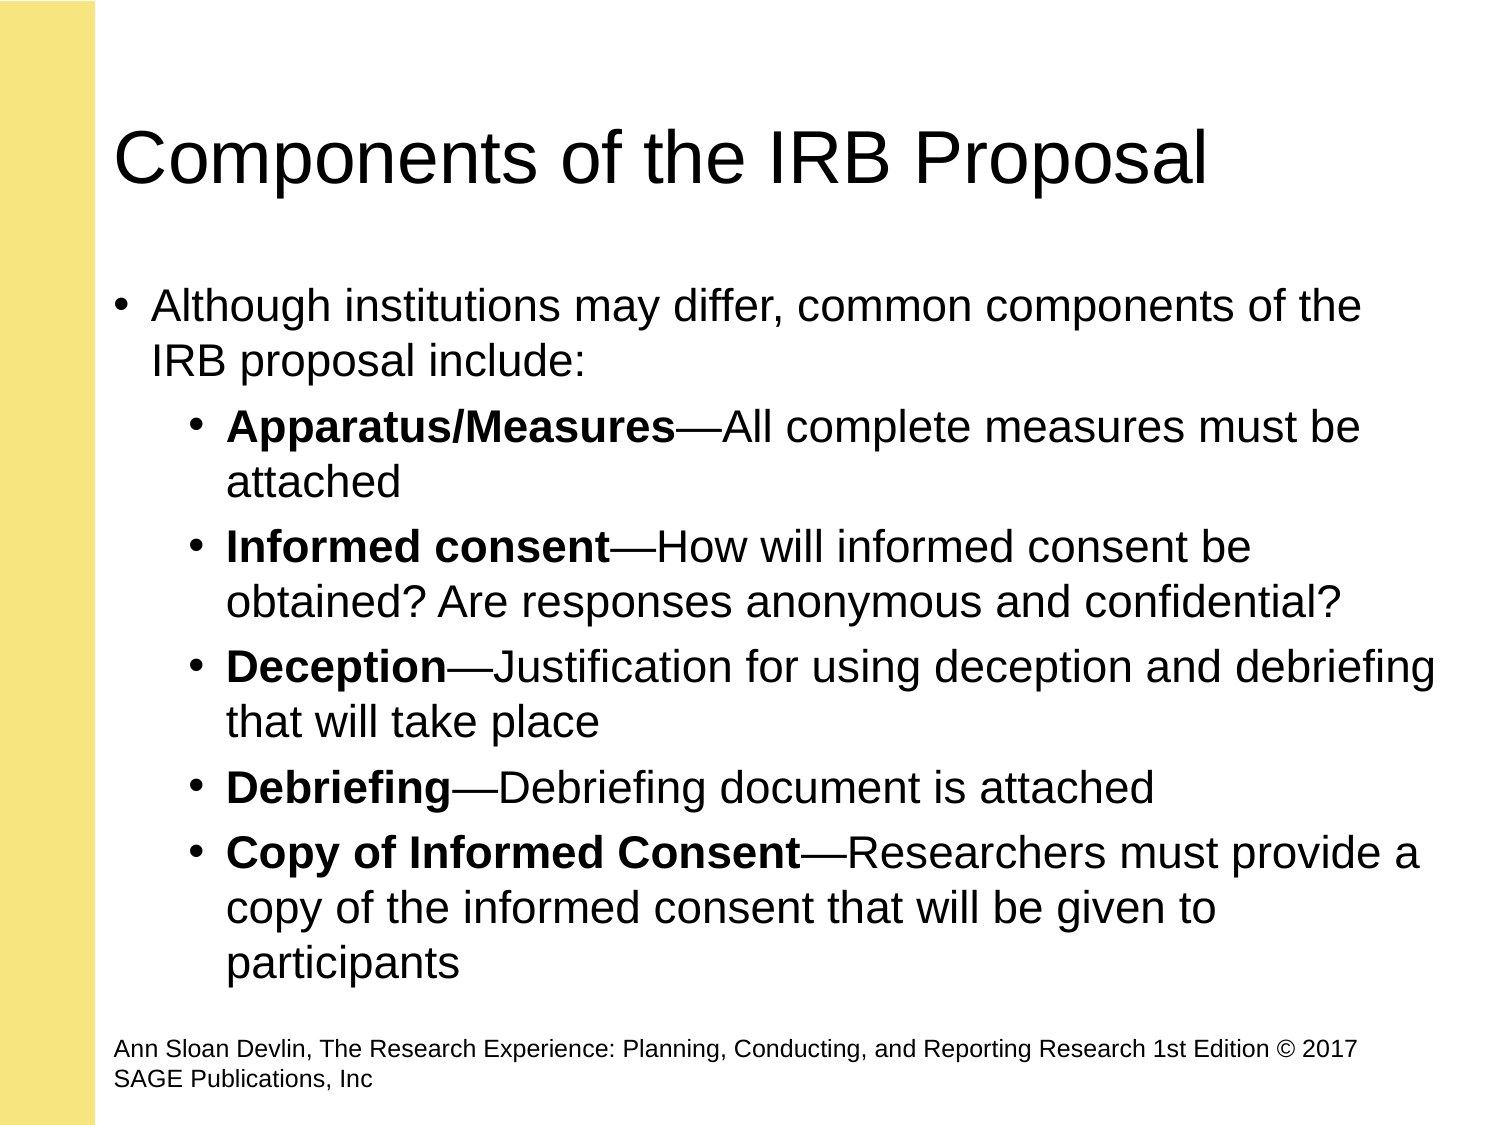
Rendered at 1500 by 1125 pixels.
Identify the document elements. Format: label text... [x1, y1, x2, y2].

picture [0, 1, 96, 1125]
list Although institutions may differ, common components of the IRB proposal include: Apparatus/Measures—All complete measures must be attached Informed consent—How will informed consent be obtained? Are responses anonymous and confidential? Deception—Justification for using deception and debriefing that will take place Debriefing—Debriefing document is attached Copy of Informed Consent—Researchers must provide a copy of the informed consent that will be given to participants [98, 268, 1461, 993]
title Components of the IRB Proposal [98, 107, 1242, 212]
